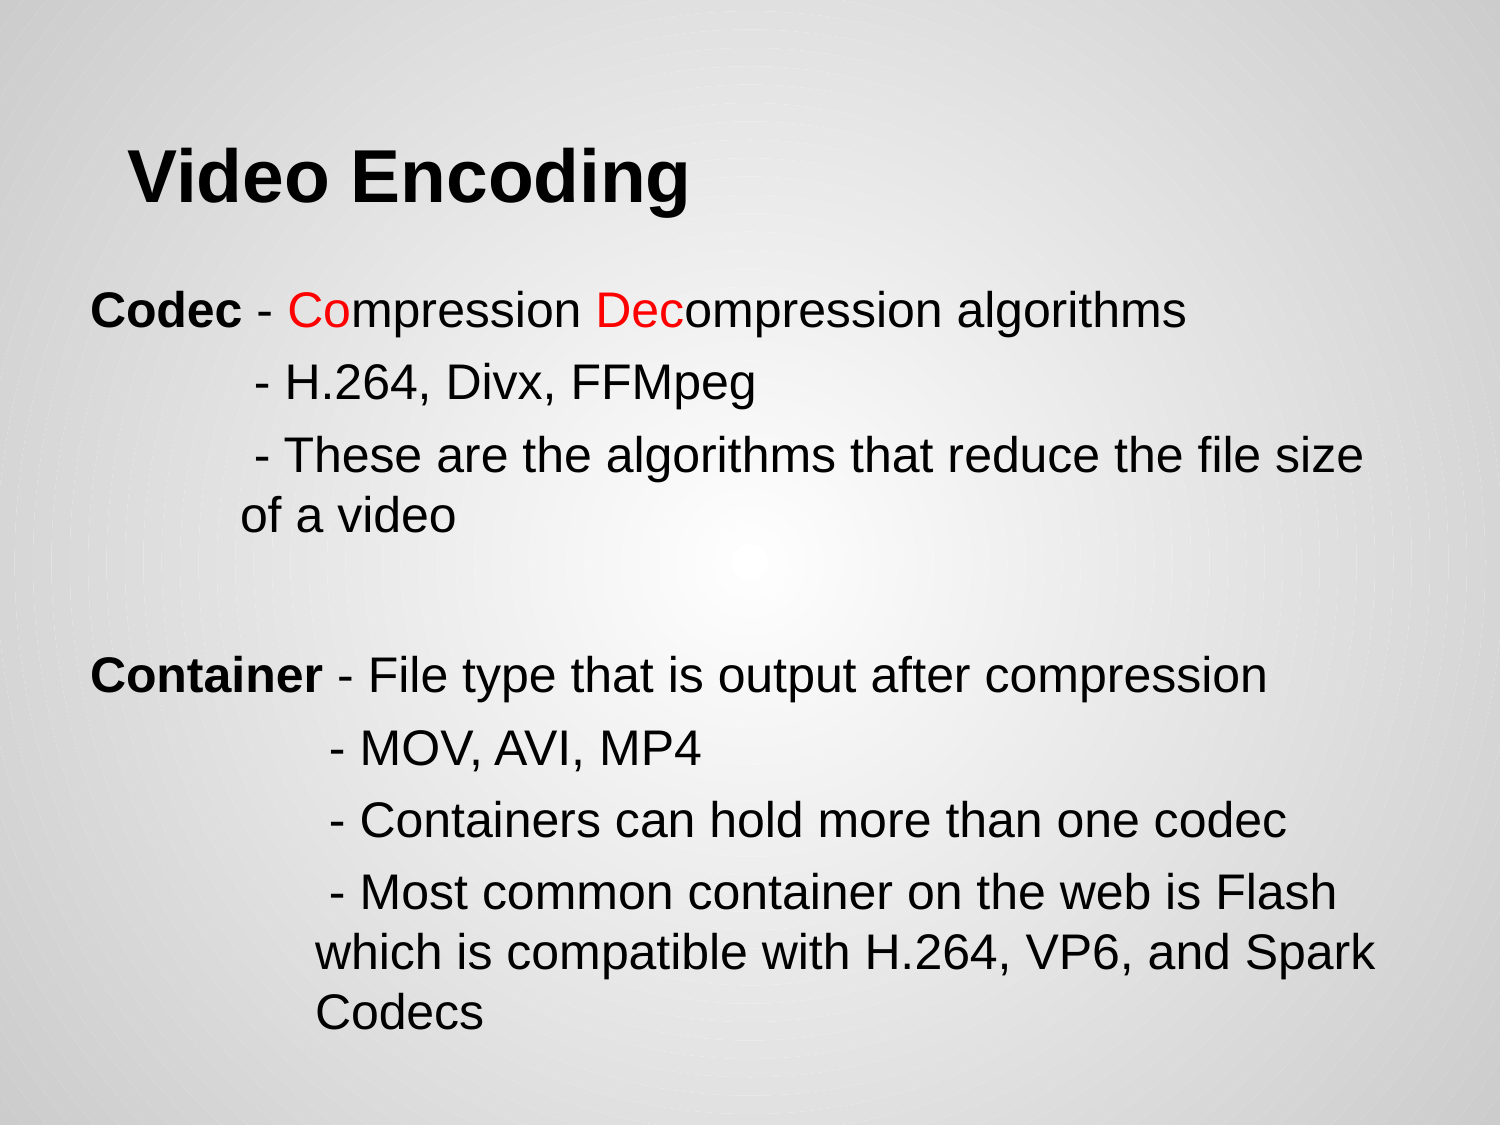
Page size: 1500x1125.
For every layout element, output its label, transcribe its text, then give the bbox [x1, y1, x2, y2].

list Codec - Compression Decompression algorithms - H.264, Divx, FFMpeg - These are the algorithms that reduce the file size of a video Container - File type that is output after compression - MOV, AVI, MP4 - Containers can hold more than one codec - Most common container on the web is Flash which is compatible with H.264, VP6, and Spark Codecs [75, 262, 1425, 1056]
title Video Encoding [75, 14, 1425, 233]
